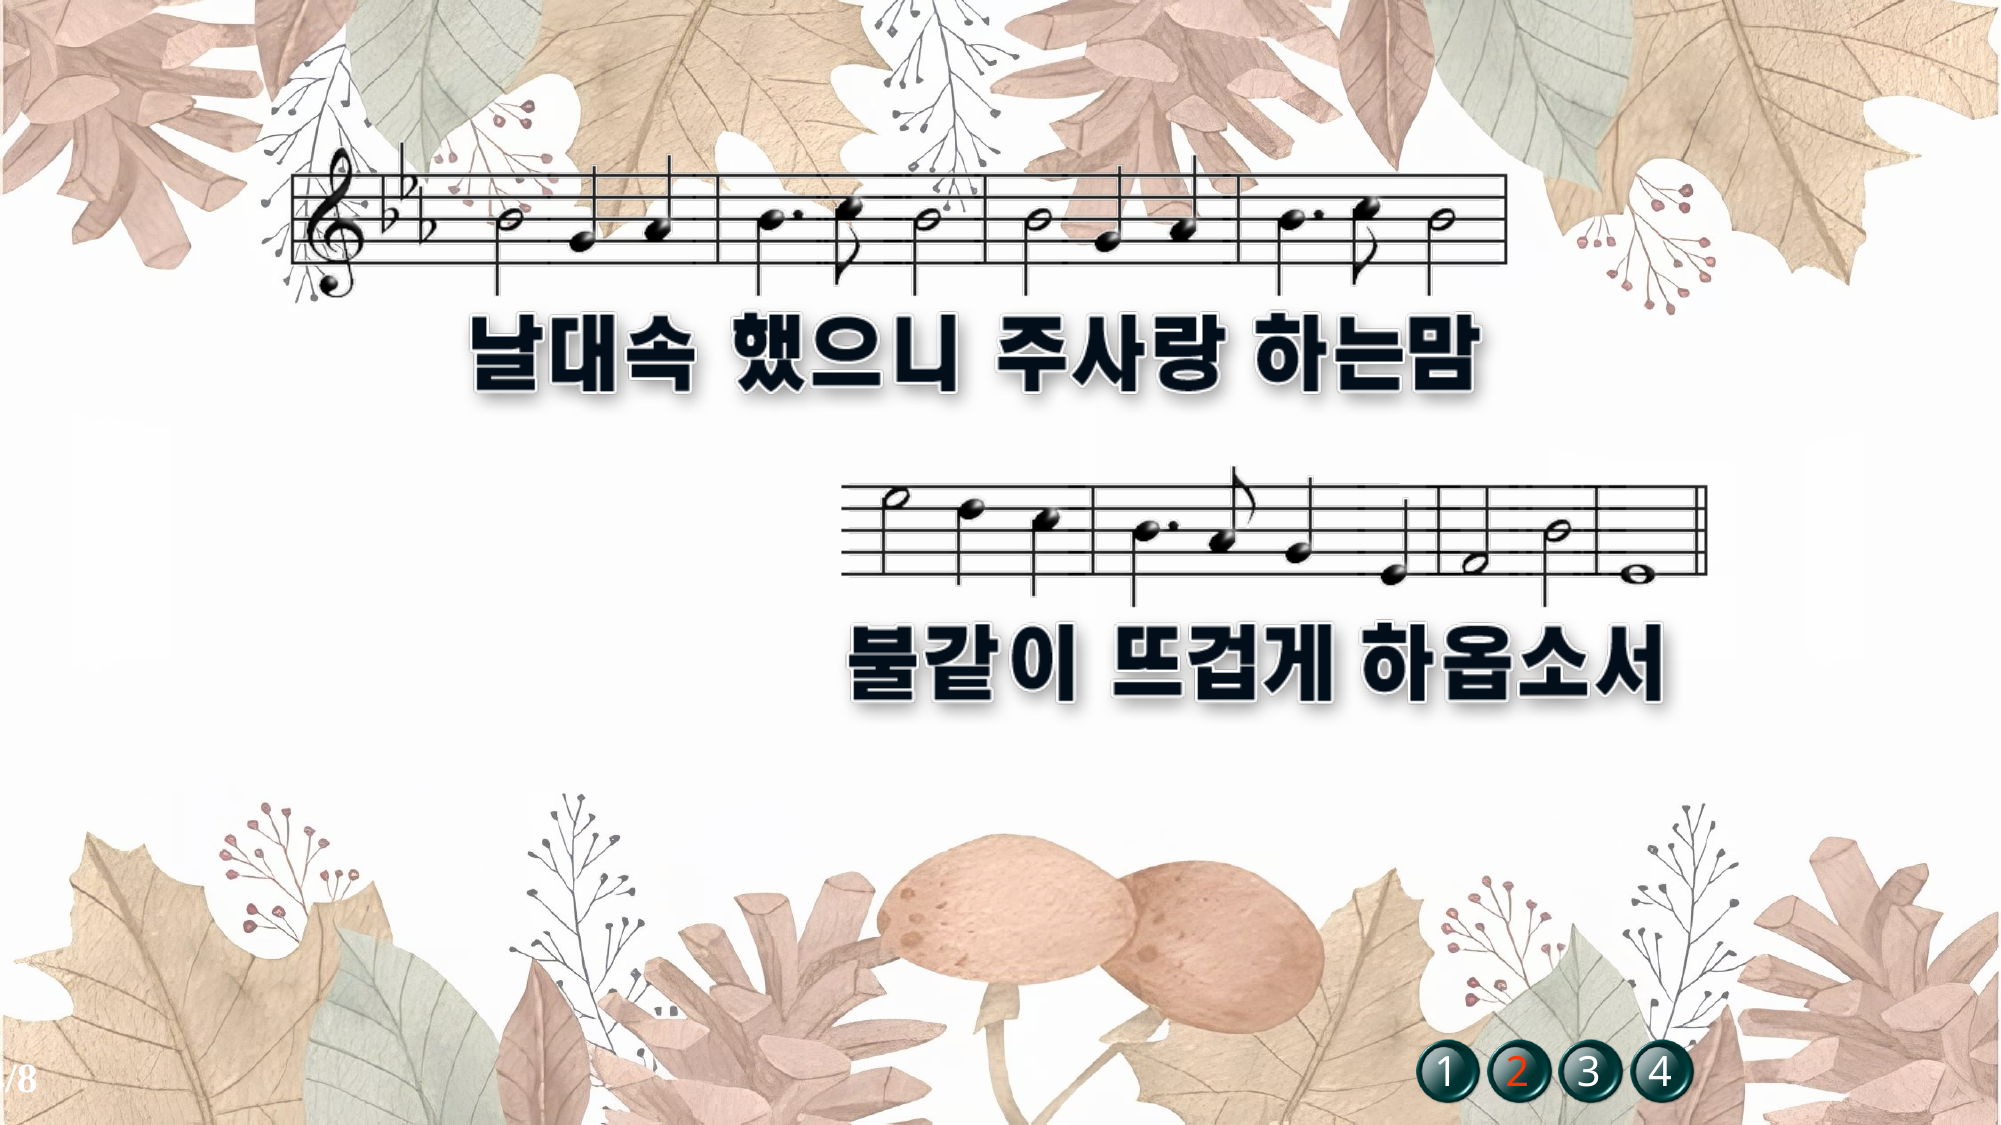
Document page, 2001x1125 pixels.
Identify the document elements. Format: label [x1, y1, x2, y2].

text_box [1413, 1035, 1484, 1106]
text_box [1627, 1035, 1697, 1106]
text_box [1555, 1035, 1626, 1106]
picture [0, 0, 2001, 1125]
text_box [1484, 1035, 1555, 1106]
